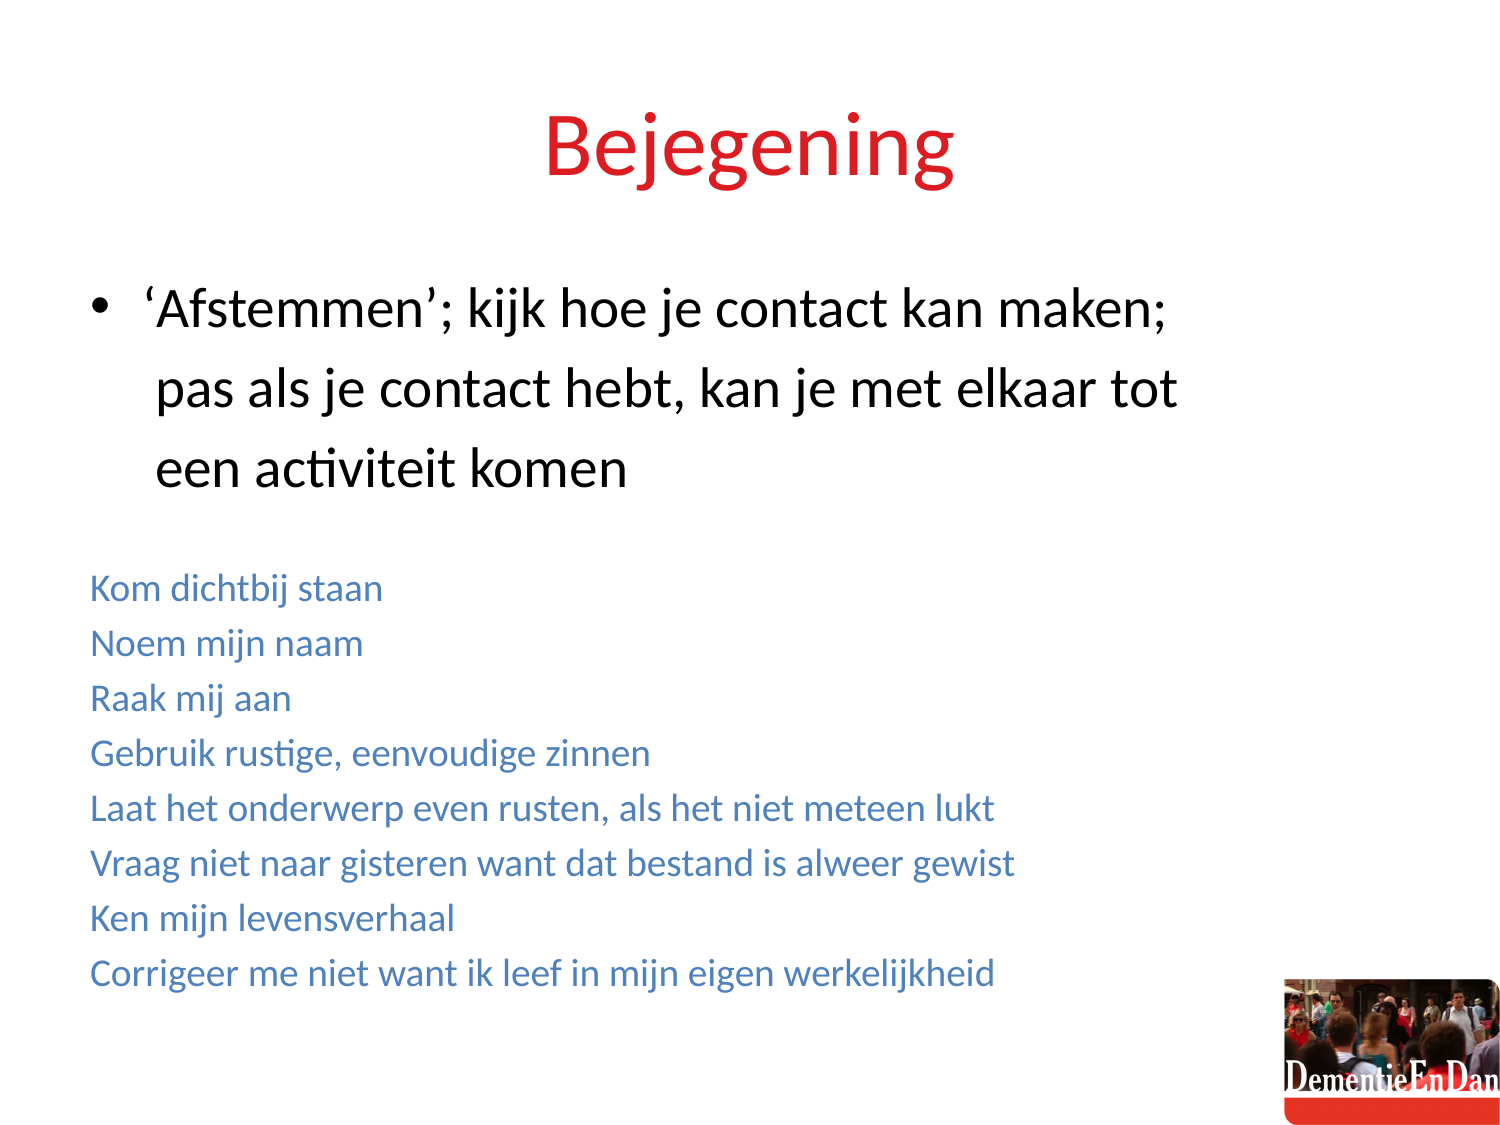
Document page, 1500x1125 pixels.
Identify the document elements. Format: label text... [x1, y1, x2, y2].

title Bejegening [75, 45, 1425, 233]
list ‘Afstemmen’; kijk hoe je contact kan maken; pas als je contact hebt, kan je met elkaar tot een activiteit komen Kom dichtbij staan Noem mijn naam Raak mij aan Gebruik rustige, eenvoudige zinnen Laat het onderwerp even rusten, als het niet meteen lukt Vraag niet naar gisteren want dat bestand is alweer gewist Ken mijn levensverhaal Corrigeer me niet want ik leef in mijn eigen werkelijkheid [75, 262, 1425, 1005]
picture [1283, 979, 1500, 1125]
